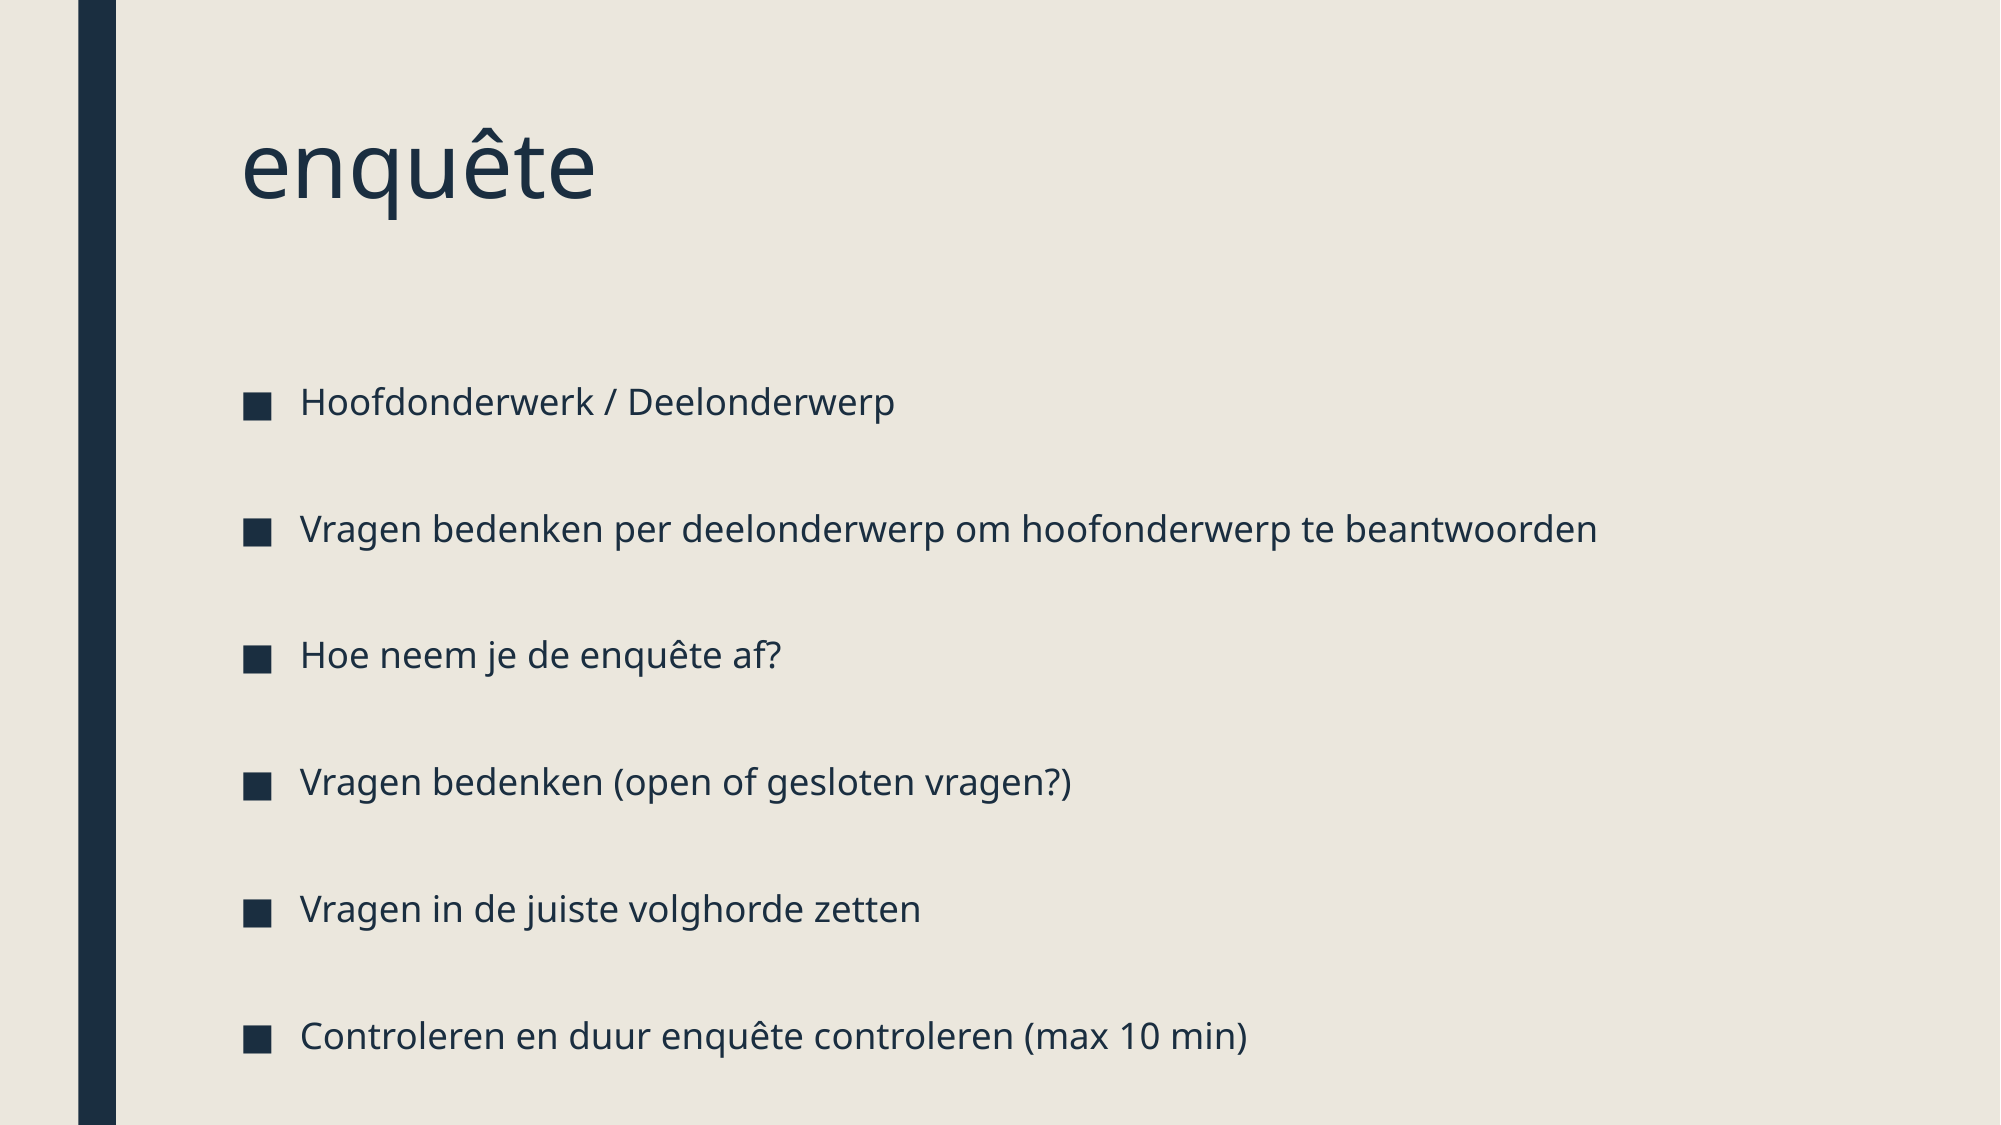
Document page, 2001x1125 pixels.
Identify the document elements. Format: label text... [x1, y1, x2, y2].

title enquête [225, 112, 1800, 357]
list Hoofdonderwerk / Deelonderwerp Vragen bedenken per deelonderwerp om hoofonderwerp te beantwoorden Hoe neem je de enquête af? Vragen bedenken (open of gesloten vragen?) Vragen in de juiste volghorde zetten Controleren en duur enquête controleren (max 10 min) [225, 375, 1800, 1069]
